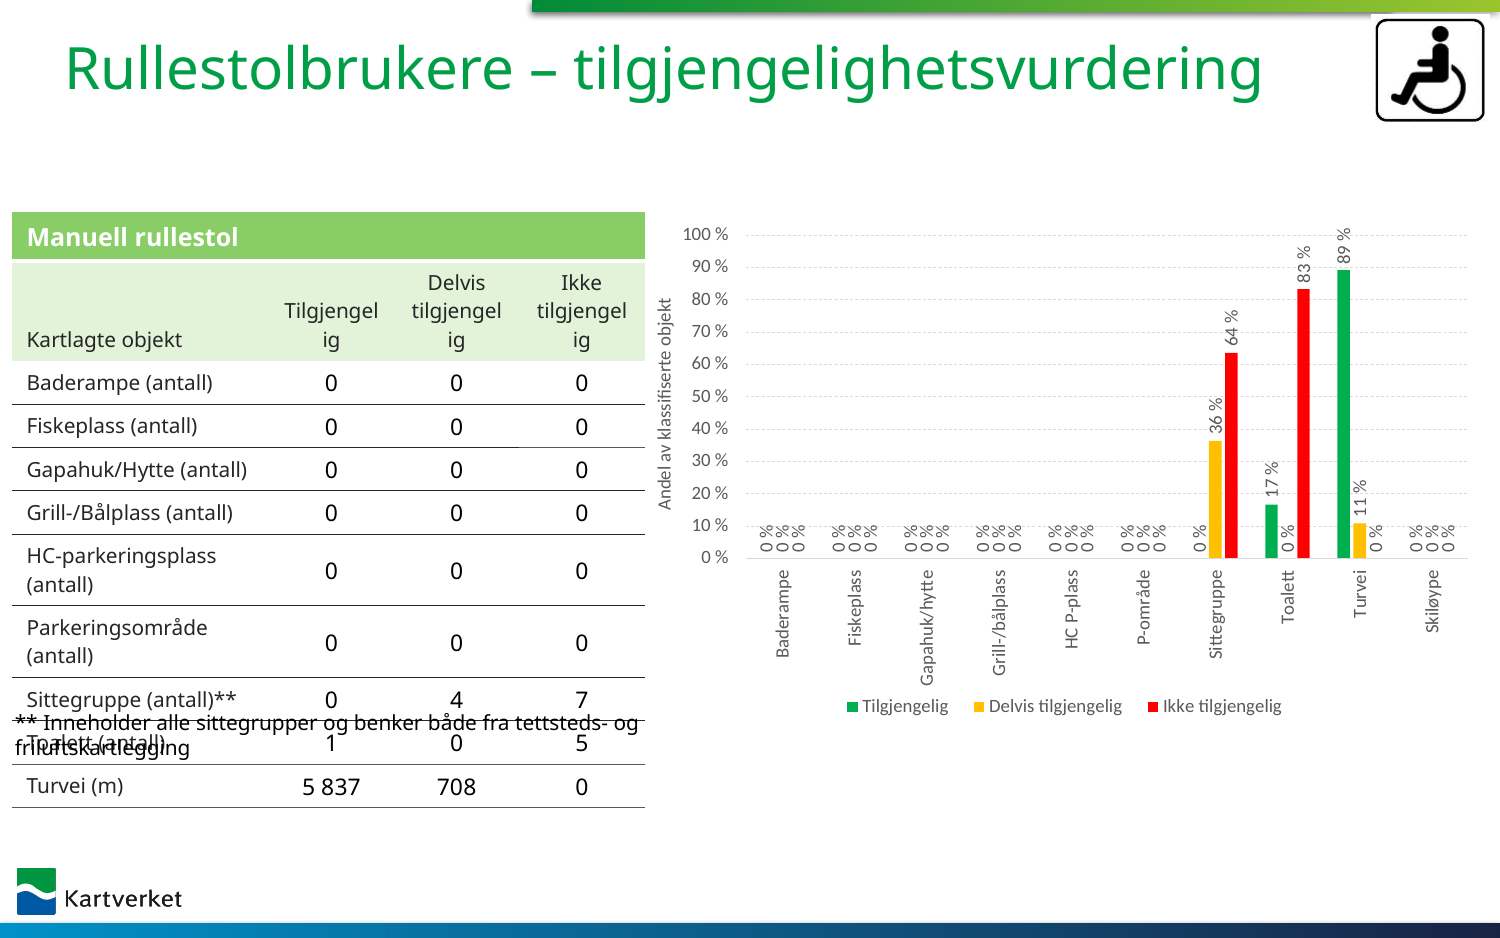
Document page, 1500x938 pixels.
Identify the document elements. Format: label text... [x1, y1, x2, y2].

text_box Rullestolbrukere – tilgjengelighetsvurdering [49, 12, 1372, 109]
table_cell 0 [394, 535, 519, 605]
table_cell 0 [394, 606, 519, 677]
table_cell 0 [519, 535, 638, 605]
table_header Manuell rullestol [12, 212, 645, 259]
table_cell Tilgjengelig [269, 263, 394, 361]
table_cell Sittegruppe (antall)** [12, 678, 269, 702]
table_cell 0 [269, 448, 394, 490]
table_cell Ikke tilgjengelig [519, 263, 638, 361]
table_cell 0 [269, 405, 394, 447]
table_cell 7 [519, 678, 638, 702]
table_cell 0 [394, 405, 519, 447]
table_cell 0 [519, 361, 638, 404]
text_box ** Inneholder alle sittegrupper og benker både fra tettsteds- og friluftskartlegging [0, 702, 745, 768]
table_cell 0 [394, 491, 519, 534]
table_cell Turvei (m) [12, 768, 269, 807]
table_cell Grill-/Bålplass (antall) [12, 491, 269, 534]
table_cell Baderampe (antall) [12, 361, 269, 404]
table_cell 0 [519, 405, 638, 447]
table_cell 0 [269, 678, 394, 702]
table_cell 0 [269, 535, 394, 605]
table_cell 0 [269, 606, 394, 677]
table_cell HC-parkeringsplass (antall) [12, 535, 269, 605]
table_cell 0 [519, 491, 638, 534]
table_cell 0 [394, 448, 519, 490]
table_cell Gapahuk/Hytte (antall) [12, 448, 269, 490]
picture [643, 218, 1480, 728]
table_cell 4 [394, 678, 519, 702]
table_cell 0 [269, 361, 394, 404]
table_cell 0 [519, 606, 638, 677]
table_cell 0 [519, 768, 645, 807]
table_cell 0 [394, 361, 519, 404]
table_cell Kartlagte objekt [12, 263, 269, 361]
table_cell 708 [394, 768, 519, 807]
table_cell 5 837 [269, 768, 394, 807]
table_cell 0 [519, 448, 638, 490]
table_cell Parkeringsområde (antall) [12, 606, 269, 677]
table_cell 0 [269, 491, 394, 534]
picture [1371, 13, 1491, 127]
table_cell Fiskeplass (antall) [12, 405, 269, 447]
table_cell Delvis tilgjengelig [394, 263, 519, 361]
